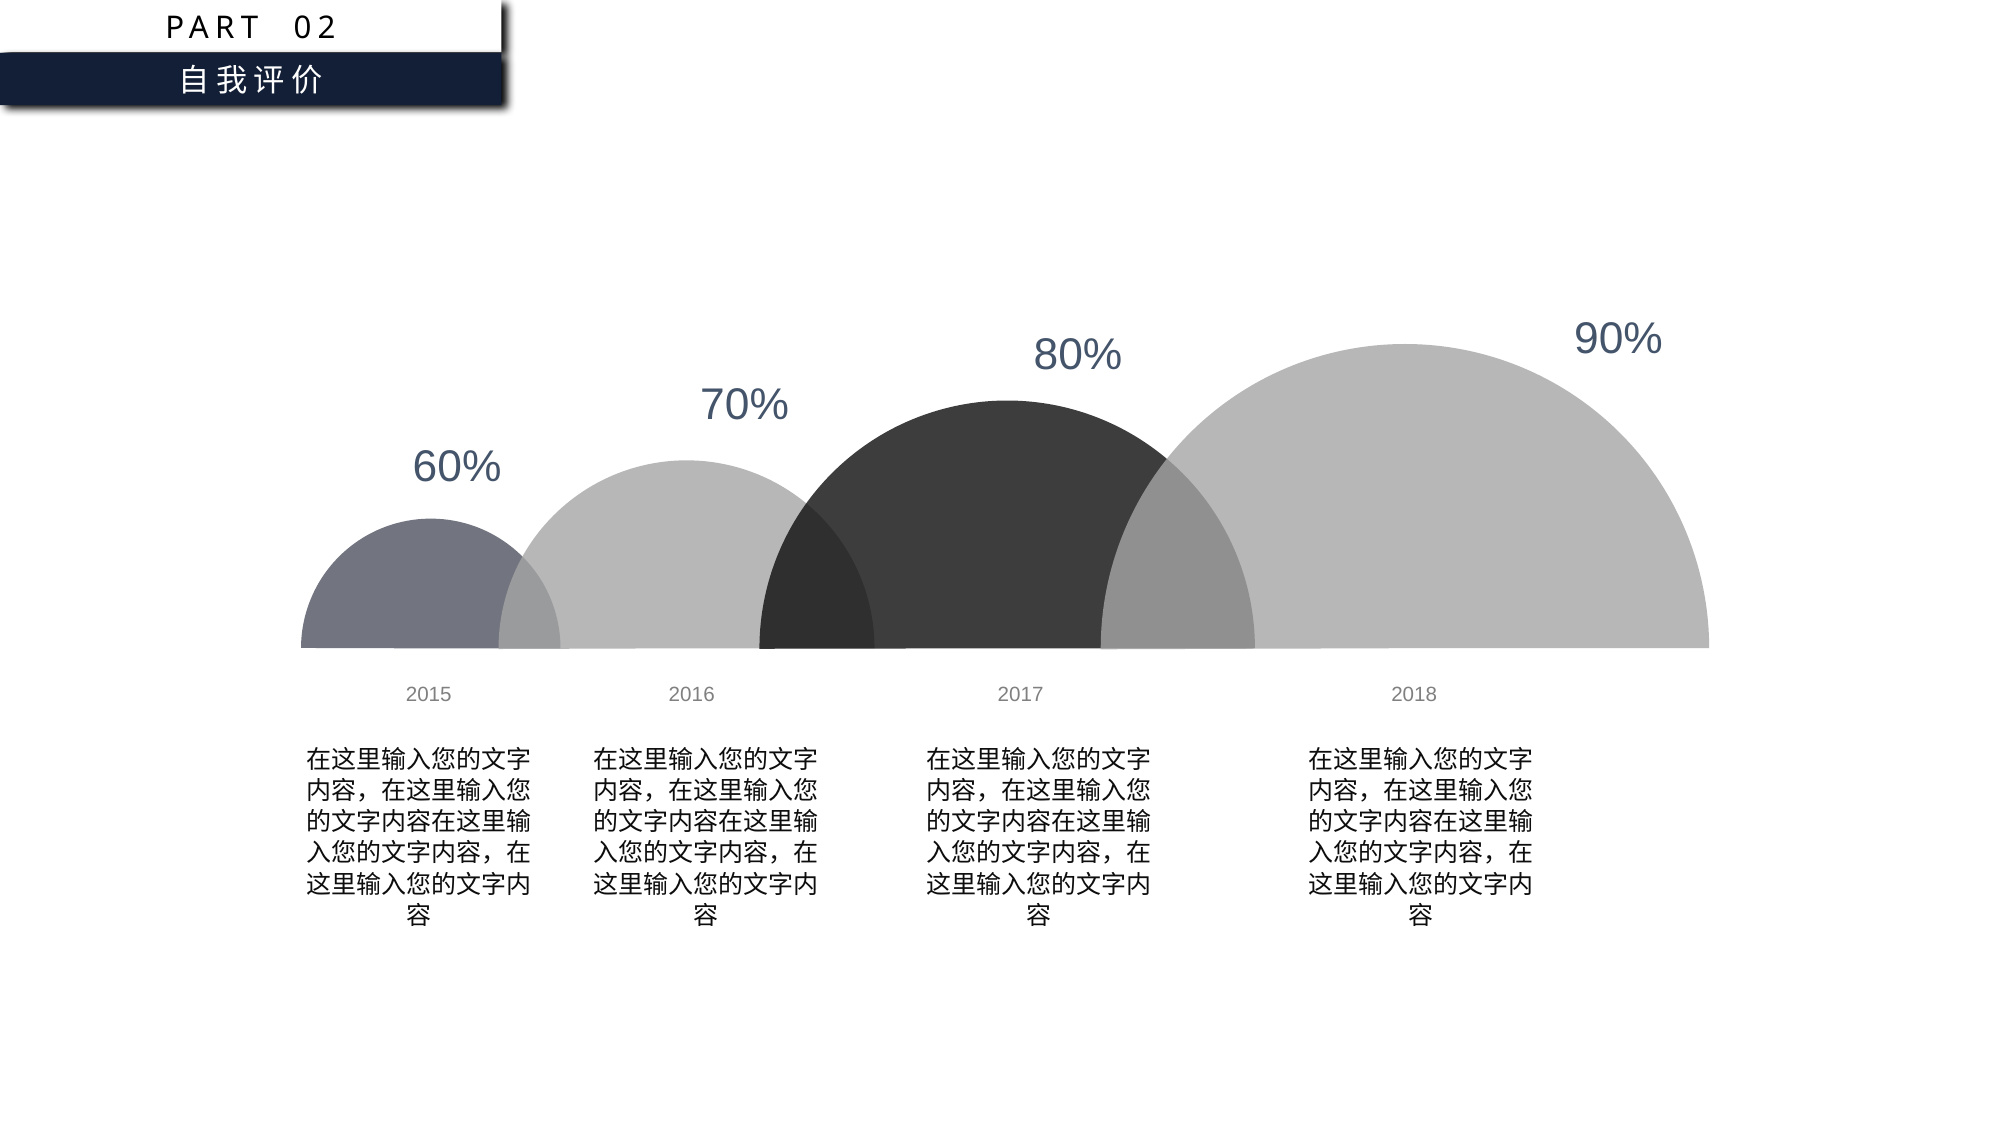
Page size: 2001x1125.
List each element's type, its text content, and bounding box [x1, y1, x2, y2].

text_box 2018 [1337, 675, 1491, 712]
text_box 在这里输入您的文字内容，在这里输入您的文字内容在这里输入您的文字内容，在这里输入您的文字内容 [290, 736, 548, 935]
text_box 2017 [943, 675, 1098, 712]
text_box 自我评价 [0, 52, 502, 106]
text_box 2016 [615, 675, 769, 712]
text_box 90% [1562, 303, 1675, 369]
text_box 60% [401, 431, 514, 497]
text_box PART 02 [0, 0, 502, 52]
text_box [498, 459, 806, 650]
text_box 70% [688, 369, 801, 434]
text_box 2015 [352, 675, 506, 712]
text_box 在这里输入您的文字内容，在这里输入您的文字内容在这里输入您的文字内容，在这里输入您的文字内容 [577, 736, 835, 935]
text_box 在这里输入您的文字内容，在这里输入您的文字内容在这里输入您的文字内容，在这里输入您的文字内容 [909, 736, 1168, 935]
text_box [758, 399, 1166, 649]
text_box [300, 518, 522, 649]
text_box 80% [1022, 319, 1134, 385]
text_box 在这里输入您的文字内容，在这里输入您的文字内容在这里输入您的文字内容，在这里输入您的文字内容 [1292, 736, 1551, 935]
text_box [1100, 343, 1710, 650]
